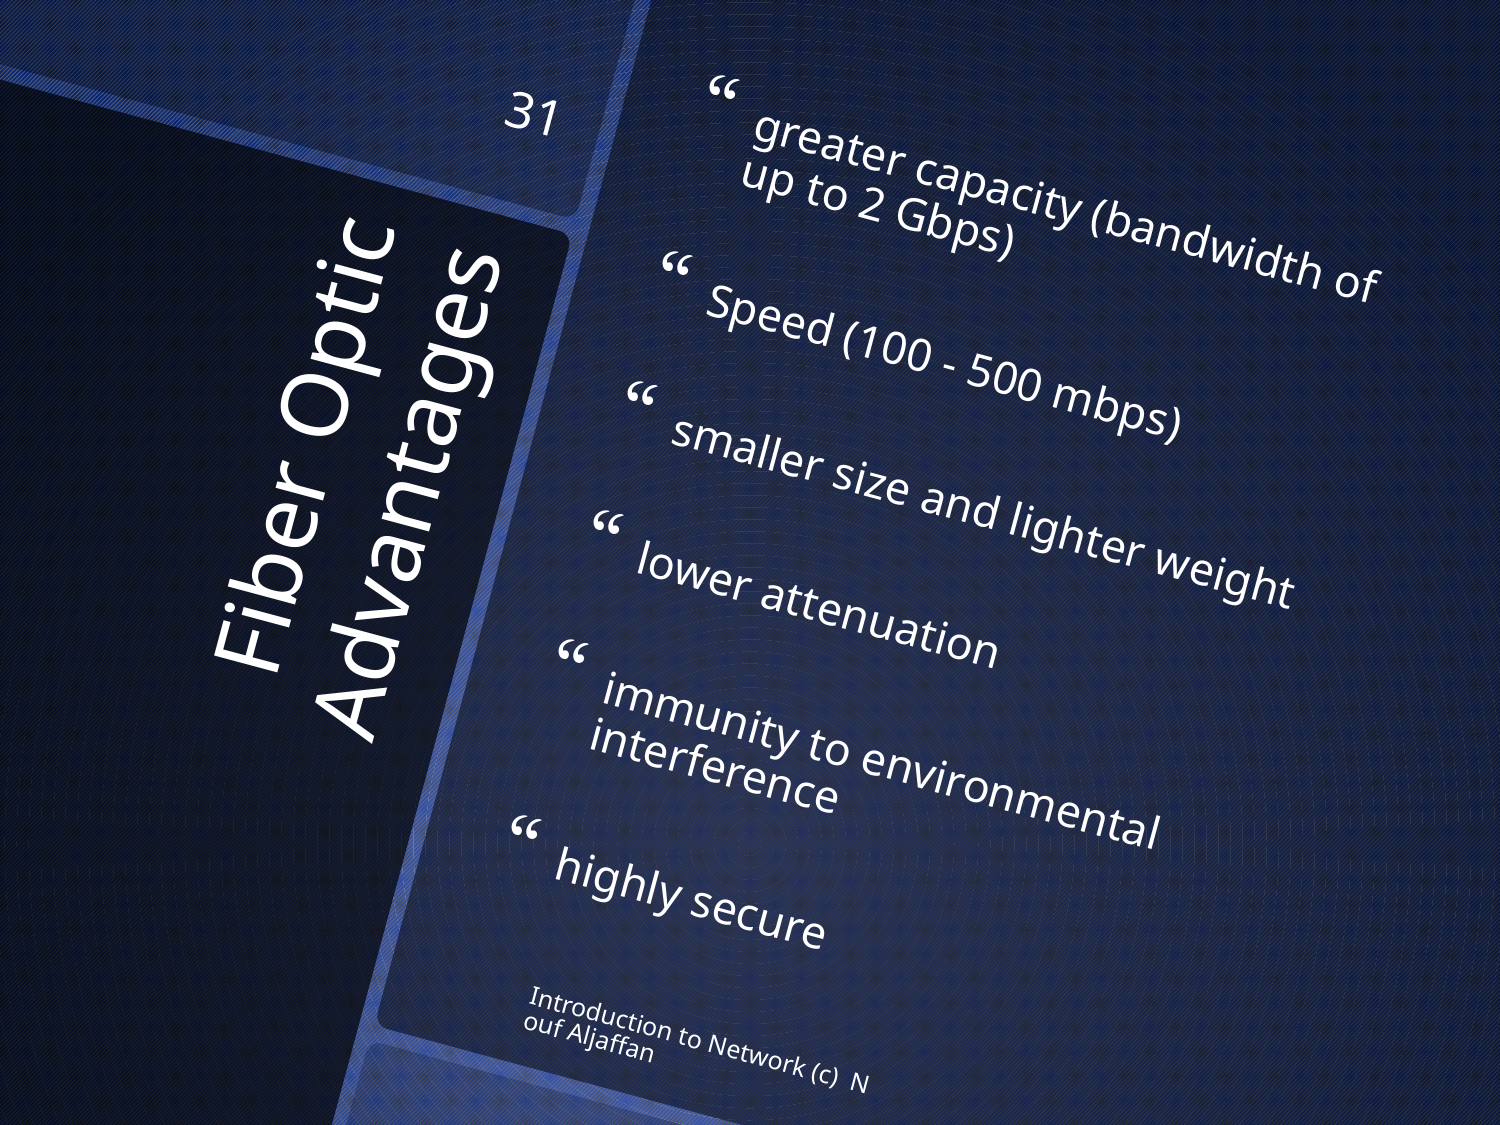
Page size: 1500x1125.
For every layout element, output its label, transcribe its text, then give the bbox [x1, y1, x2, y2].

slide_number 31 [206, 1, 585, 157]
list greater capacity (bandwidth of up to 2 Gbps) Speed (100 - 500 mbps) smaller size and lighter weight lower attenuation immunity to environmental interference highly secure [475, 72, 1430, 1076]
footer Introduction to Network (c) Nouf Aljaffan [508, 963, 903, 1123]
title Fiber Optic Advantages [69, 181, 554, 1056]
